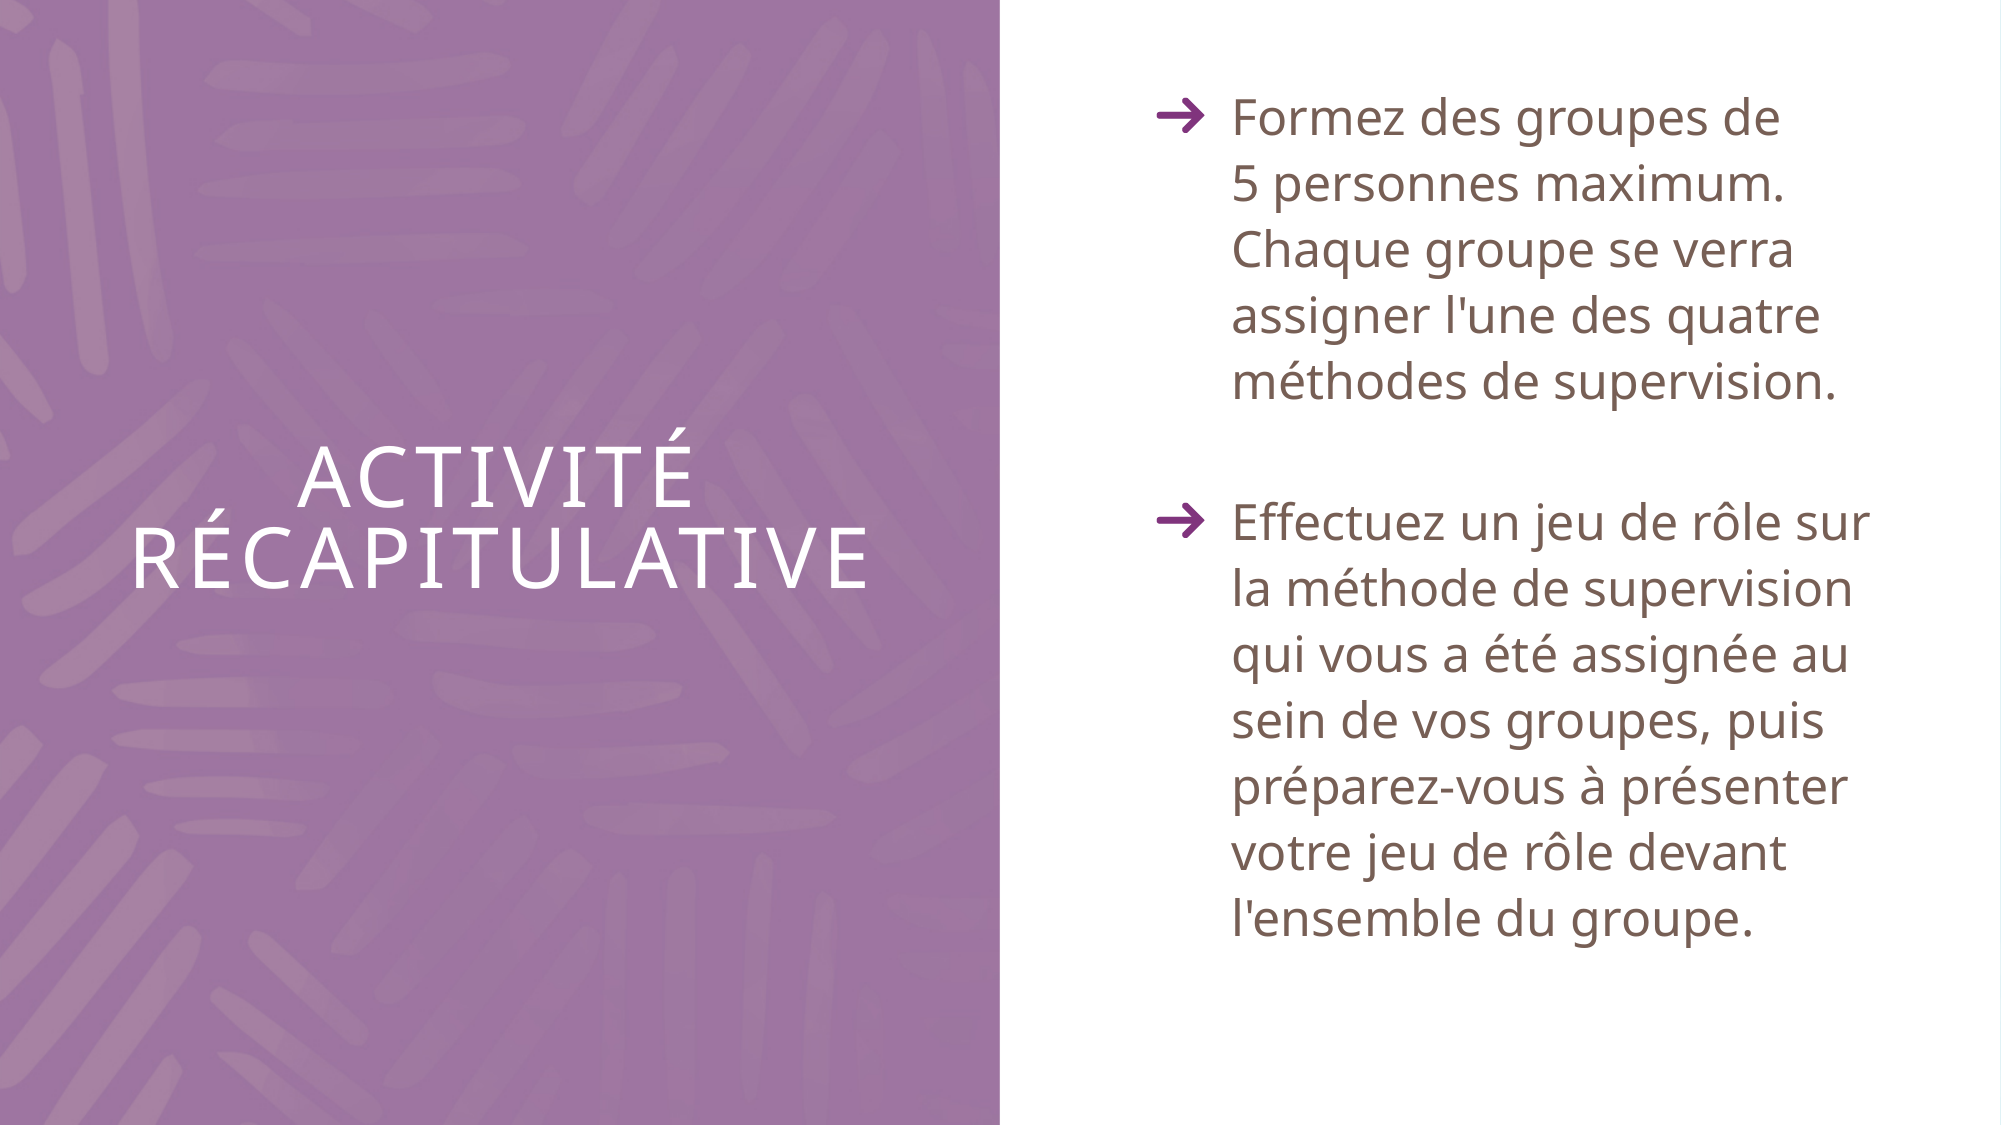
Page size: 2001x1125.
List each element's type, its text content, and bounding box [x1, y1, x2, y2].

list Formez des groupes de 5 personnes maximum. Chaque groupe se verra assigner l'une des quatre méthodes de supervision. Effectuez un jeu de rôle sur la méthode de supervision qui vous a été assignée au sein de vos groupes, puis préparez-vous à présenter votre jeu de rôle devant l'ensemble du groupe. [1148, 168, 1884, 999]
picture [0, 0, 2001, 1125]
title Activité récapitulative [108, 396, 892, 651]
